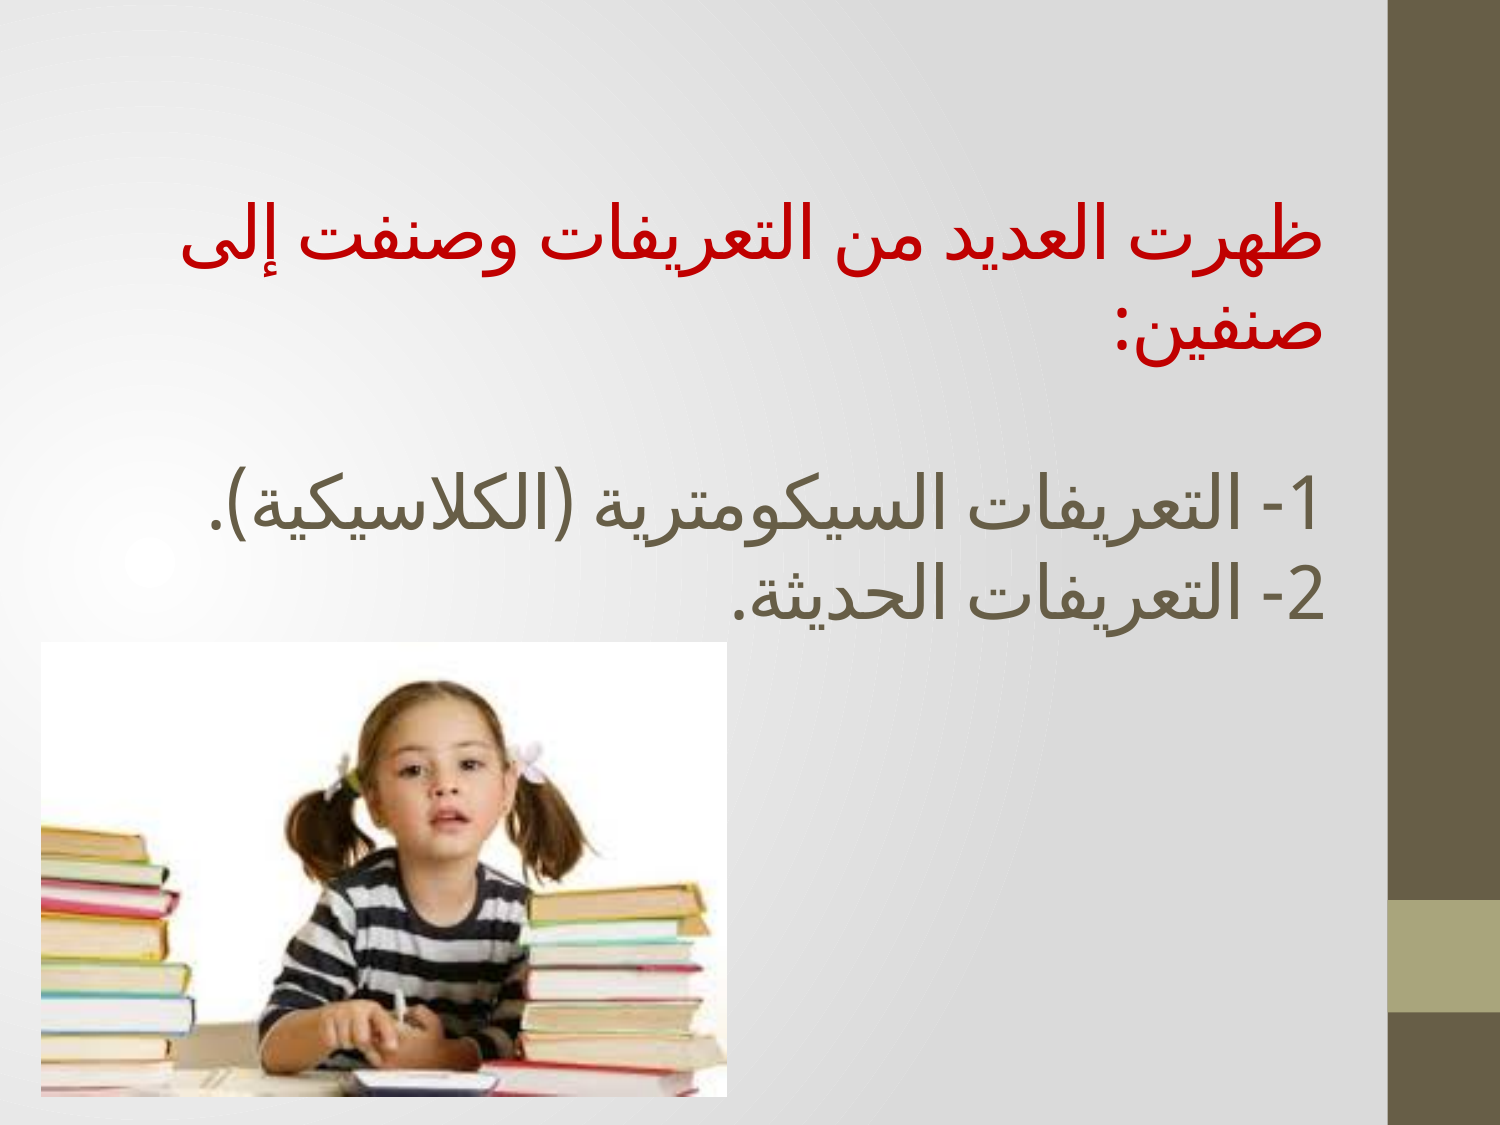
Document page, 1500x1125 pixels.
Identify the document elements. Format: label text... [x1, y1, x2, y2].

title ظهرت العديد من التعريفات وصنفت إلى صنفين: 1- التعريفات السيكومترية (الكلاسيكية). 2- التعريفات الحديثة. [100, 314, 1343, 505]
picture [40, 641, 727, 1097]
